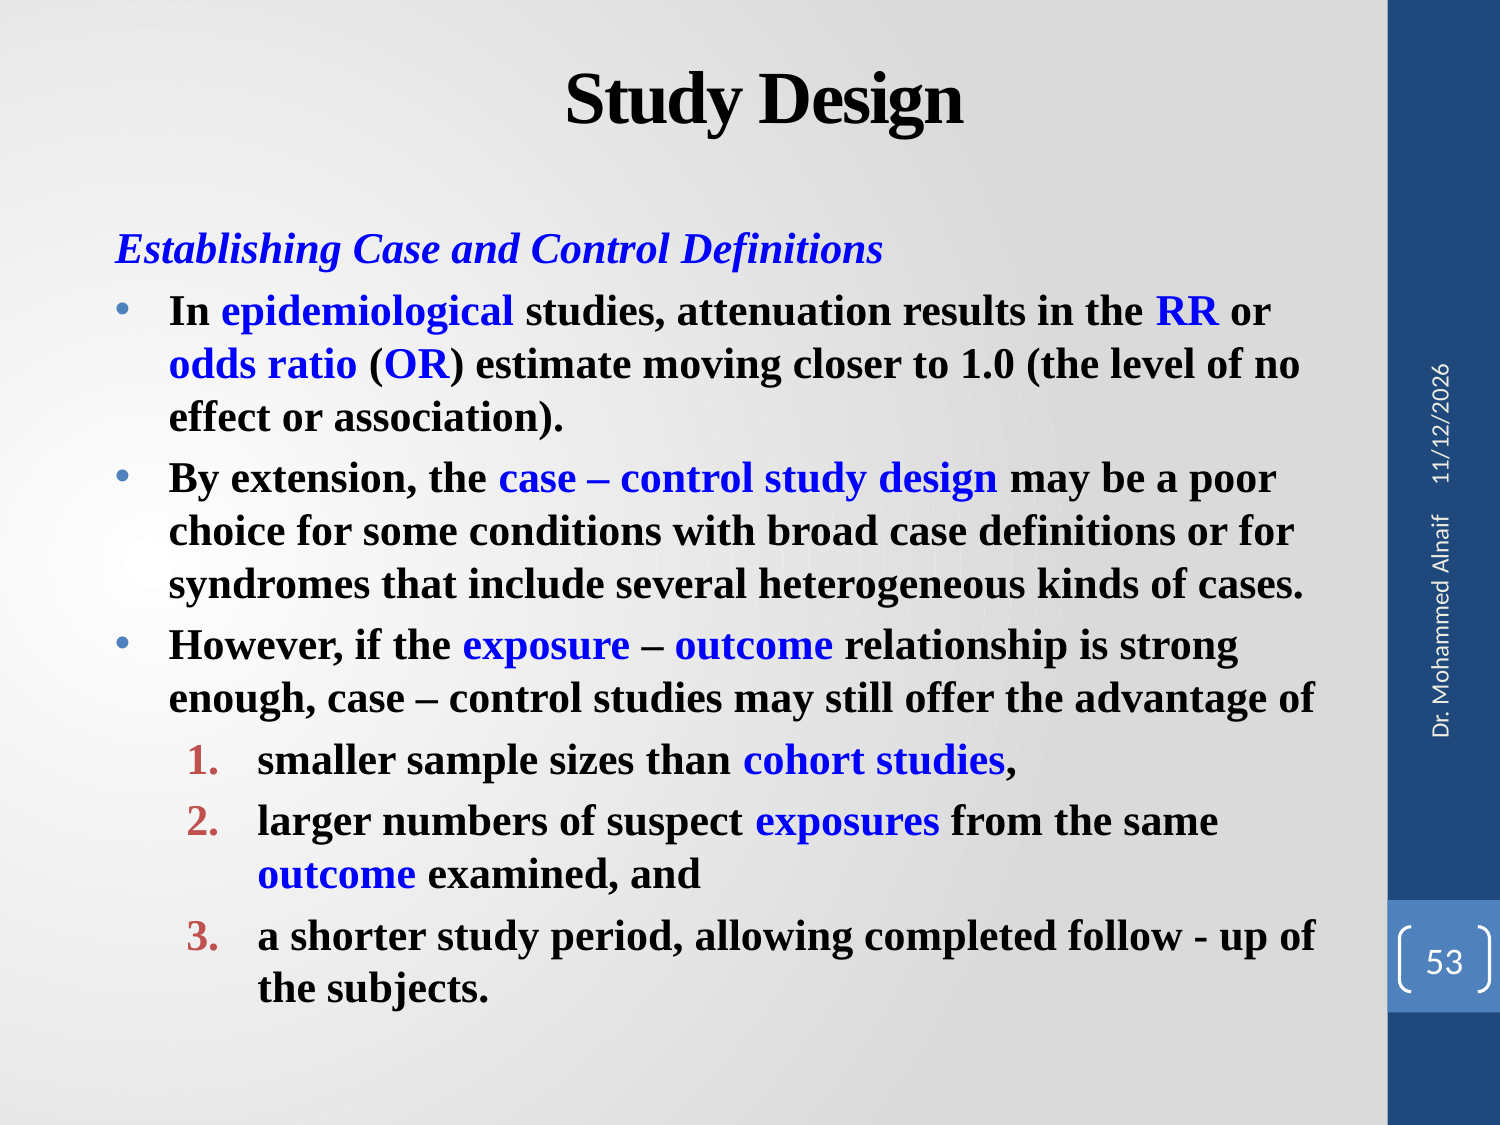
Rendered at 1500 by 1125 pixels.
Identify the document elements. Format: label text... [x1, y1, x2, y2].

subtitle Establishing Case and Control Definitions In epidemiological studies, attenuation results in the RR or odds ratio (OR) estimate moving closer to 1.0 (the level of no effect or association). By extension, the case – control study design may be a poor choice for some conditions with broad case definitions or for syndromes that include several heterogeneous kinds of cases. However, if the exposure – outcome relationship is strong enough, case – control studies may still offer the advantage of smaller sample sizes than cohort studies, larger numbers of suspect exposures from the same outcome examined, and a shorter study period, allowing completed follow - up of the subjects. [99, 212, 1375, 1025]
title Study Design [112, 37, 1388, 147]
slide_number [1408, 100, 1469, 500]
footer Dr. Mohammed Alnaif [1408, 500, 1469, 889]
slide_number 53 [1397, 925, 1492, 994]
